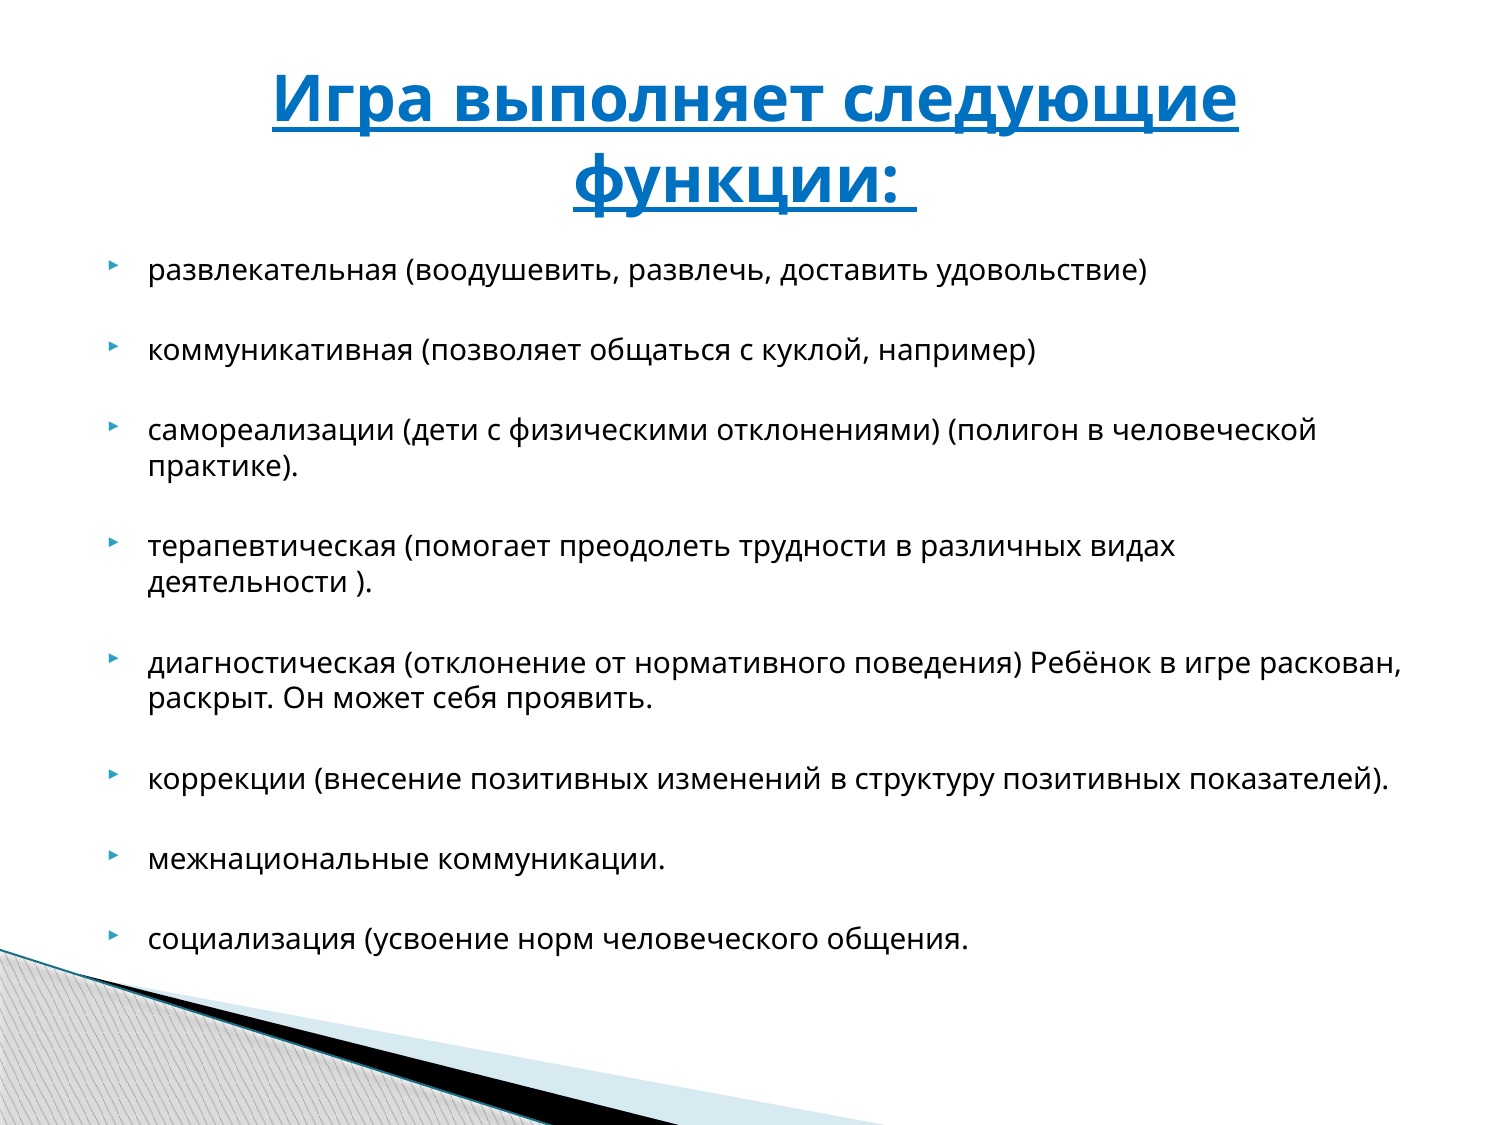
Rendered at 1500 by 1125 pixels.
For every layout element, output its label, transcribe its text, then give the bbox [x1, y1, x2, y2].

title Игра выполняет следующие функции: [70, 35, 1421, 223]
list развлекательная (воодушевить, развлечь, доставить удовольствие) коммуникативная (позволяет общаться с куклой, например) самореализации (дети с физическими отклонениями) (полигон в человеческой практике). терапевтическая (помогает преодолеть трудности в различных видах деятельности ). диагностическая (отклонение от нормативного поведения) Ребёнок в игре раскован, раскрыт. Он может себя проявить. коррекции (внесение позитивных изменений в структуру позитивных показателей). межнациональные коммуникации. социализация (усвоение норм человеческого общения. [75, 243, 1425, 986]
